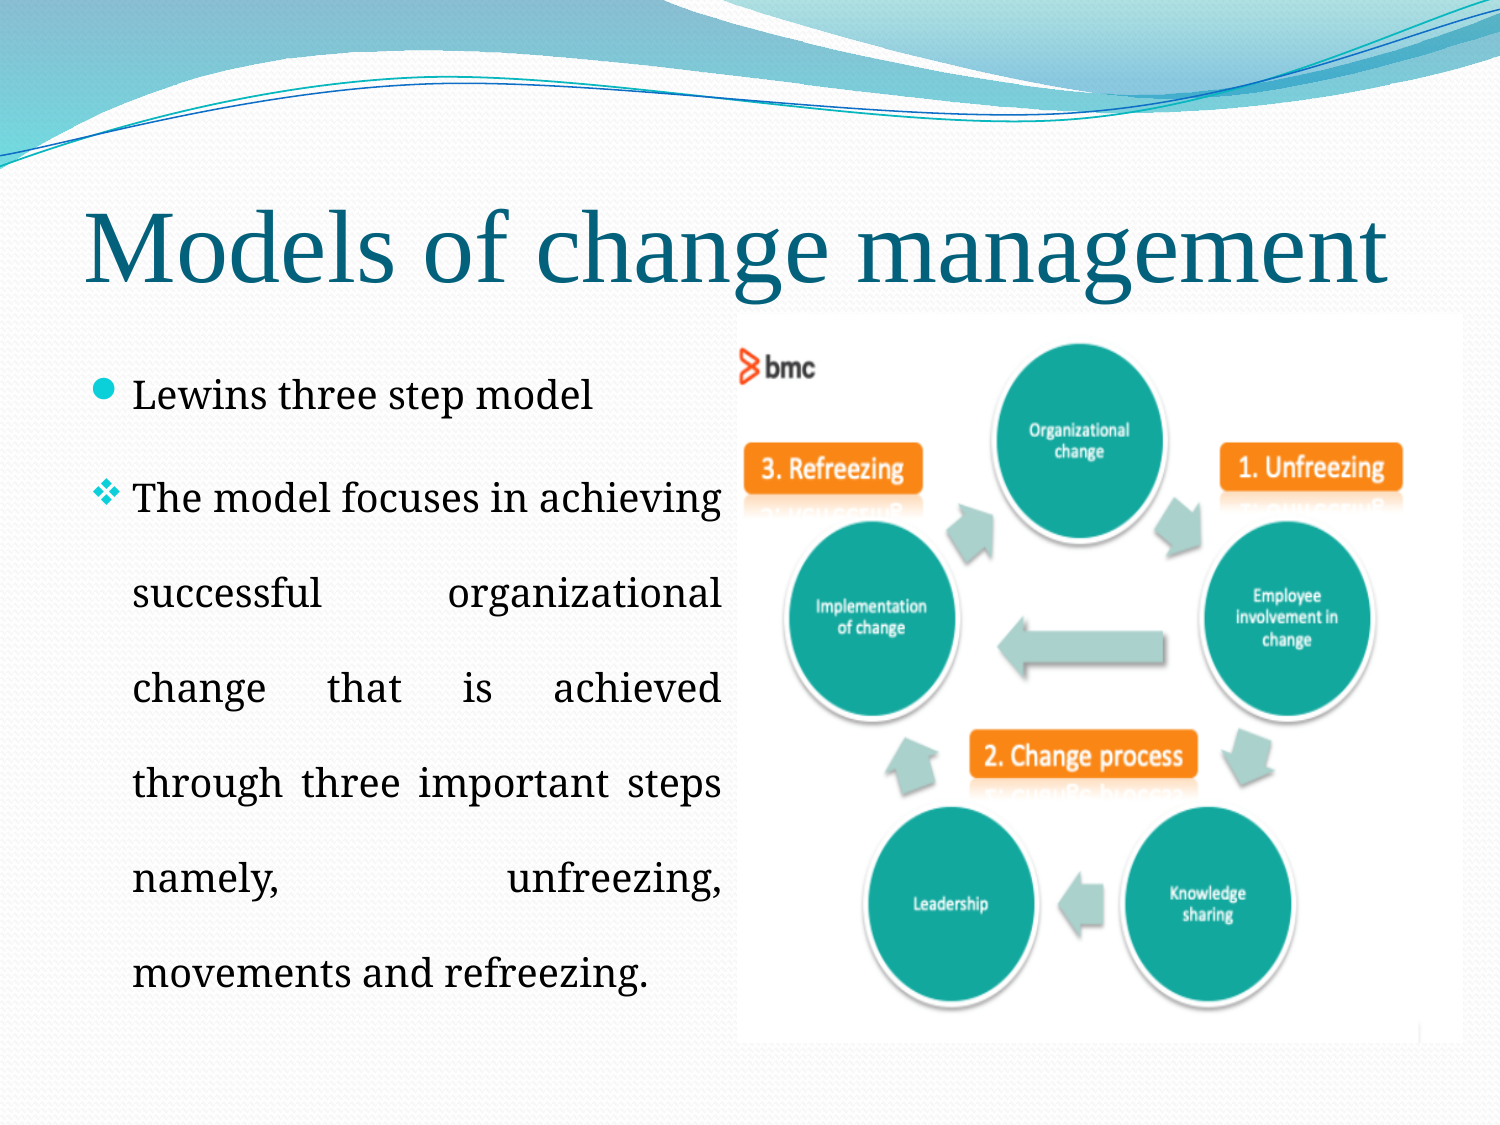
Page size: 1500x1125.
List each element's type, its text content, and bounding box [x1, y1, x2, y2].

title Models of change management [75, 115, 1425, 303]
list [737, 314, 1463, 1043]
list Lewins three step model The model focuses in achieving successful organizational change that is achieved through three important steps namely, unfreezing, movements and refreezing. [75, 314, 737, 1043]
